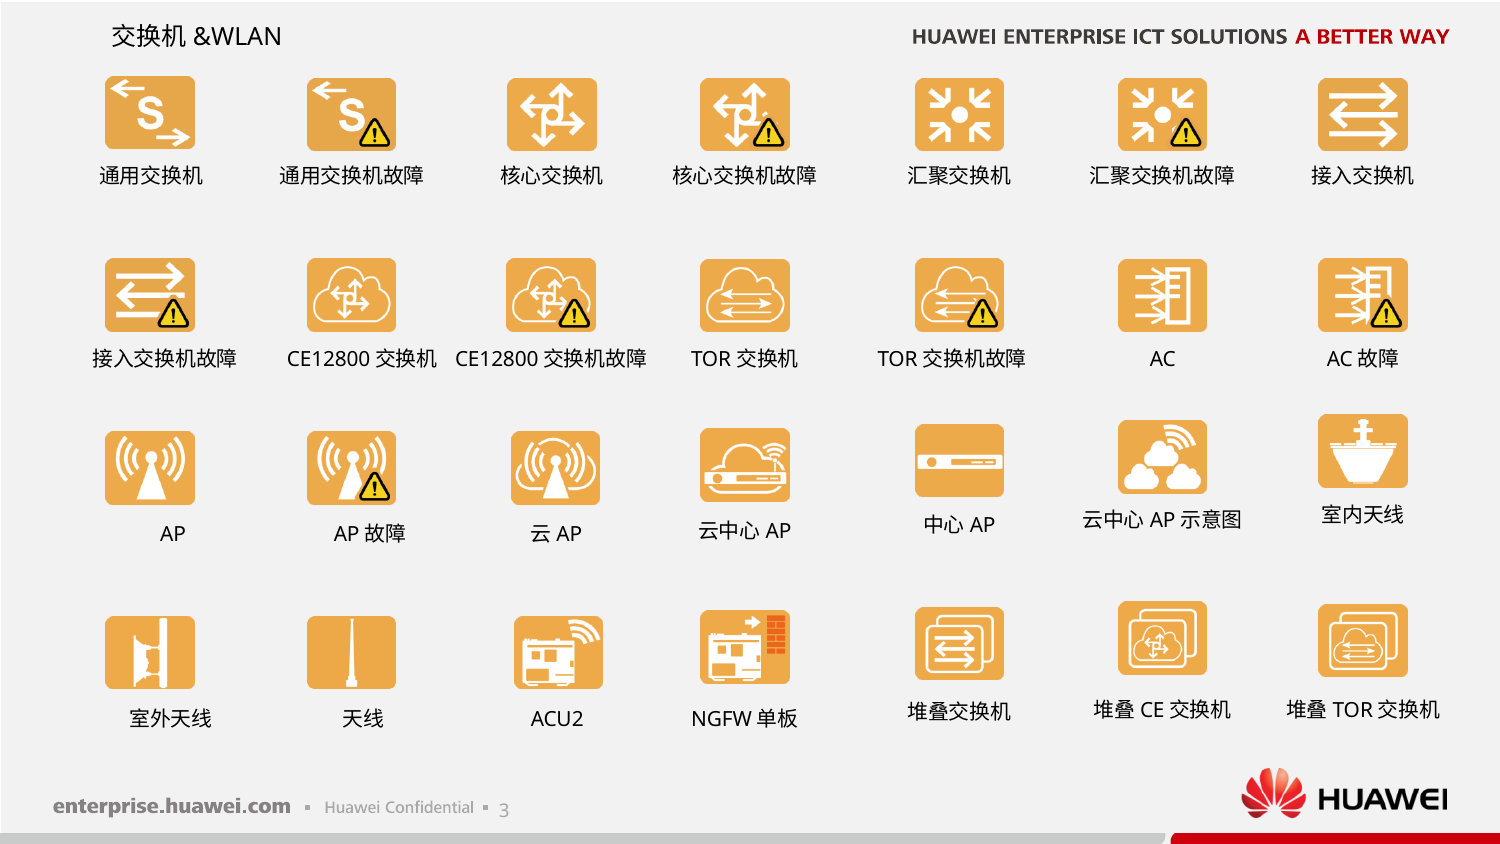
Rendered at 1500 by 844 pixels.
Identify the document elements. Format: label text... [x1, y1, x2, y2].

text_box 通用交换机故障 [264, 155, 440, 196]
text_box 核心交换机 [485, 155, 619, 196]
text_box NGFW单板 [676, 698, 814, 739]
picture [700, 428, 790, 502]
picture [700, 610, 790, 684]
picture [700, 77, 790, 151]
picture [306, 616, 397, 690]
text_box AP [145, 512, 201, 553]
text_box CE12800交换机 [272, 338, 440, 378]
text_box 云中心AP示意图 [1067, 499, 1258, 539]
picture [1318, 258, 1408, 332]
text_box CE12800交换机故障 [440, 338, 662, 378]
text_box 室内天线 [1306, 494, 1420, 535]
text_box 核心交换机故障 [657, 155, 833, 196]
picture [914, 606, 1004, 680]
picture [506, 258, 596, 332]
picture [306, 431, 397, 505]
text_box AP故障 [319, 512, 421, 553]
picture [700, 258, 790, 332]
picture [510, 431, 600, 505]
text_box 堆叠交换机 [892, 691, 1027, 732]
picture [105, 431, 195, 505]
picture [1118, 601, 1208, 675]
picture [1118, 77, 1208, 151]
text_box 汇聚交换机故障 [1075, 155, 1251, 196]
text_box 接入交换机故障 [77, 338, 253, 378]
picture [1318, 414, 1408, 488]
picture [914, 77, 1004, 151]
text_box TOR交换机故障 [862, 338, 1042, 378]
picture [1318, 603, 1408, 677]
picture [1118, 420, 1208, 494]
picture [306, 78, 397, 152]
text_box 室外天线 [114, 698, 228, 739]
text_box 堆叠CE交换机 [1078, 689, 1247, 730]
text_box 云AP [516, 512, 597, 553]
text_box 交换机&WLAN [97, 12, 298, 58]
picture [105, 616, 195, 690]
picture [1118, 259, 1208, 333]
picture [1241, 768, 1447, 819]
picture [306, 258, 397, 332]
picture [507, 77, 597, 151]
text_box 通用交换机 [84, 155, 218, 196]
text_box 中心AP [908, 504, 1011, 544]
picture [914, 424, 1004, 498]
text_box 堆叠TOR交换机 [1271, 689, 1455, 730]
picture [105, 258, 195, 332]
text_box AC故障 [1312, 338, 1414, 378]
text_box ACU2 [515, 698, 599, 739]
text_box 云中心AP [683, 510, 807, 551]
text_box 天线 [327, 698, 400, 739]
picture [1318, 77, 1408, 151]
text_box 接入交换机 [1296, 155, 1430, 196]
text_box TOR交换机 [676, 338, 814, 378]
text_box 汇聚交换机 [892, 155, 1027, 196]
picture [914, 258, 1004, 332]
picture [513, 616, 604, 690]
text_box AC [1134, 341, 1191, 378]
picture [105, 75, 195, 149]
